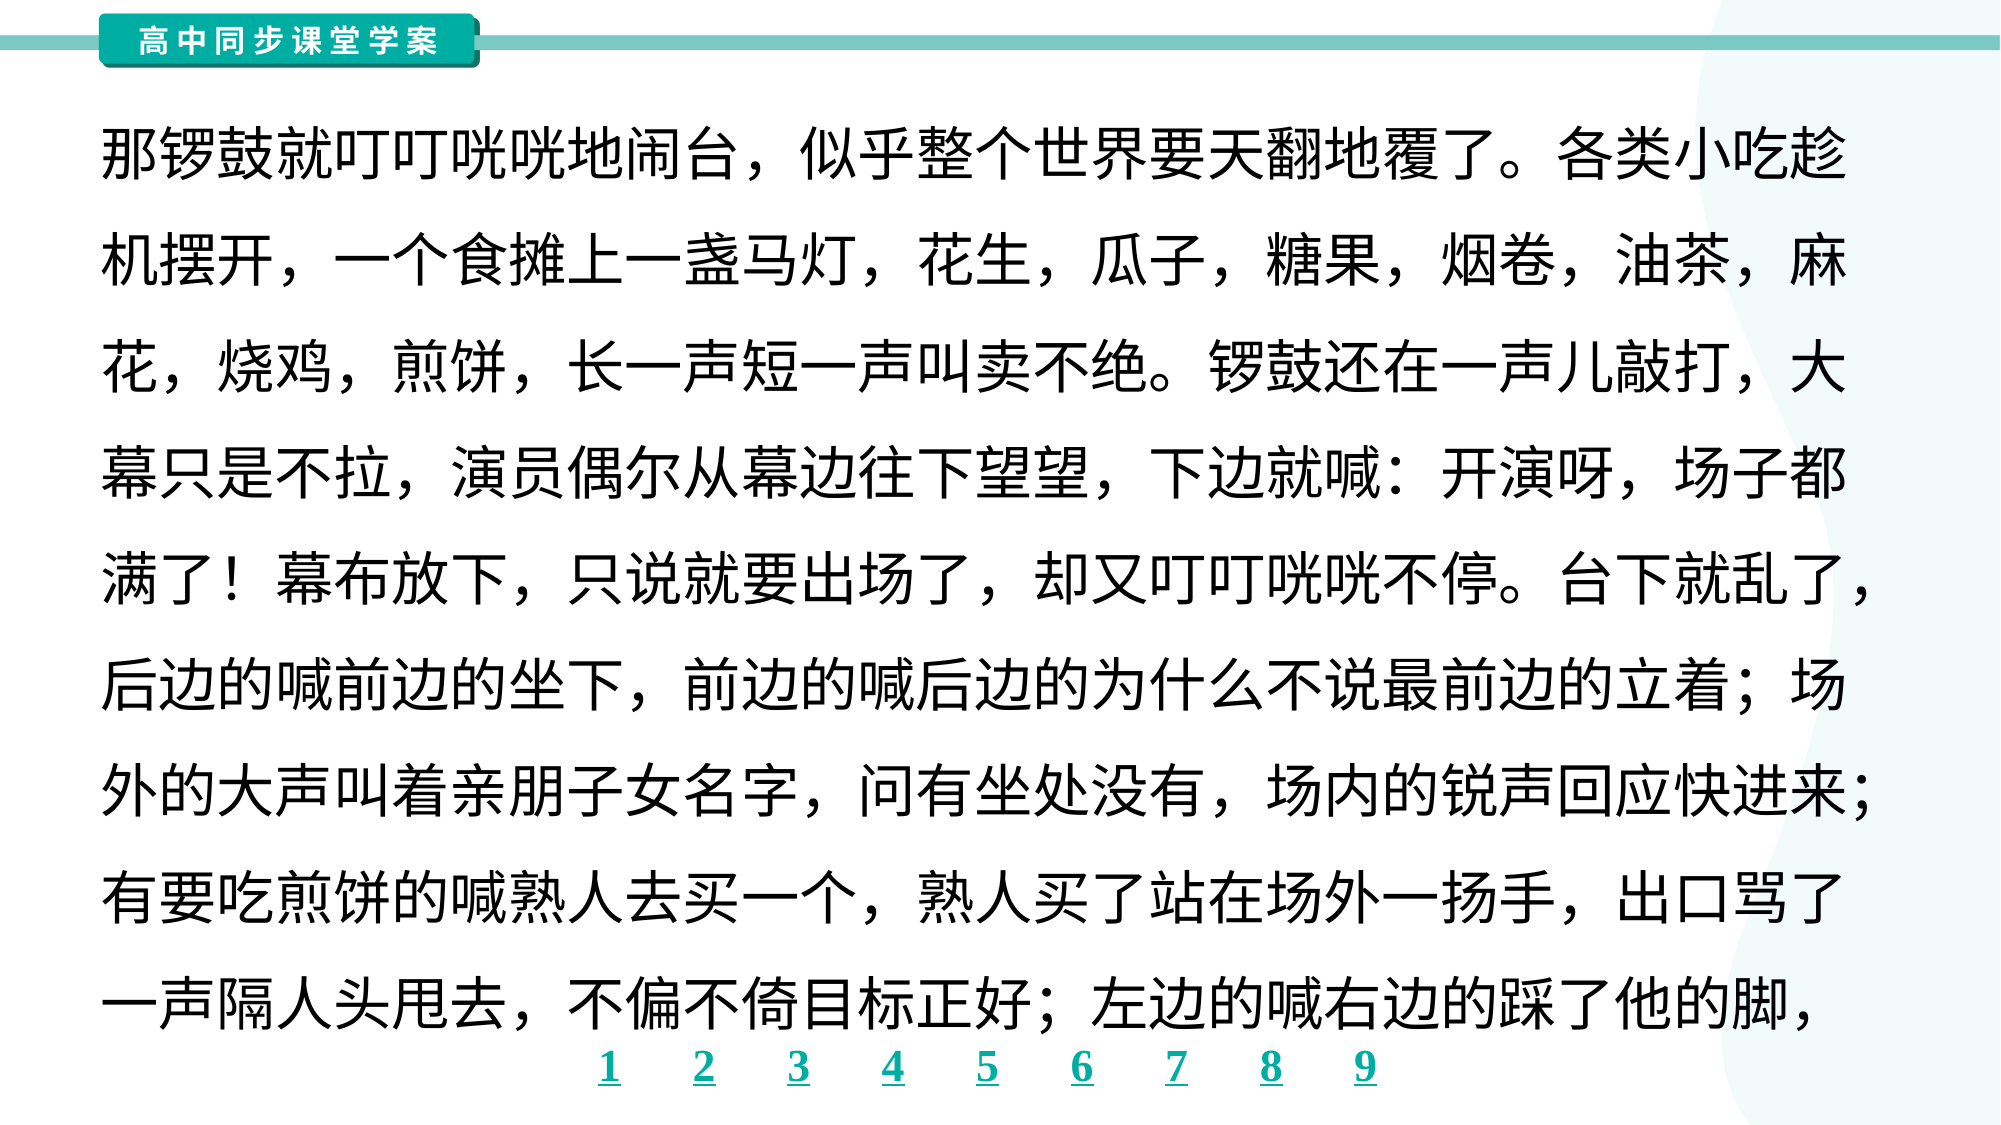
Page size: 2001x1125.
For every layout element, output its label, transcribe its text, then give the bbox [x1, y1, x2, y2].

picture [0, 0, 2000, 1125]
text_box 那锣鼓就叮叮咣咣地闹台，似乎整个世界要天翻地覆了。各类小吃趁 机摆开，一个食摊上一盏马灯，花生，瓜子，糖果，烟卷，油茶，麻 花，烧鸡，煎饼，长一声短一声叫卖不绝。锣鼓还在一声儿敲打，大 幕只是不拉，演员偶尔从幕边往下望望，下边就喊：开演呀，场子都 满了！幕布放下，只说就要出场了，却又叮叮咣咣不停。台下就乱了， 后边的喊前边的坐下，前边的喊后边的为什么不说最前边的立着；场 外的大声叫着亲朋子女名字，问有坐处没有，场内的锐声回应快进来； 有要吃煎饼的喊熟人去买一个，熟人买了站在场外一扬手，出口骂了 一声隔人头甩去，不偏不倚目标正好；左边的喊右边的踩了他的脚， [100, 76, 1899, 1038]
